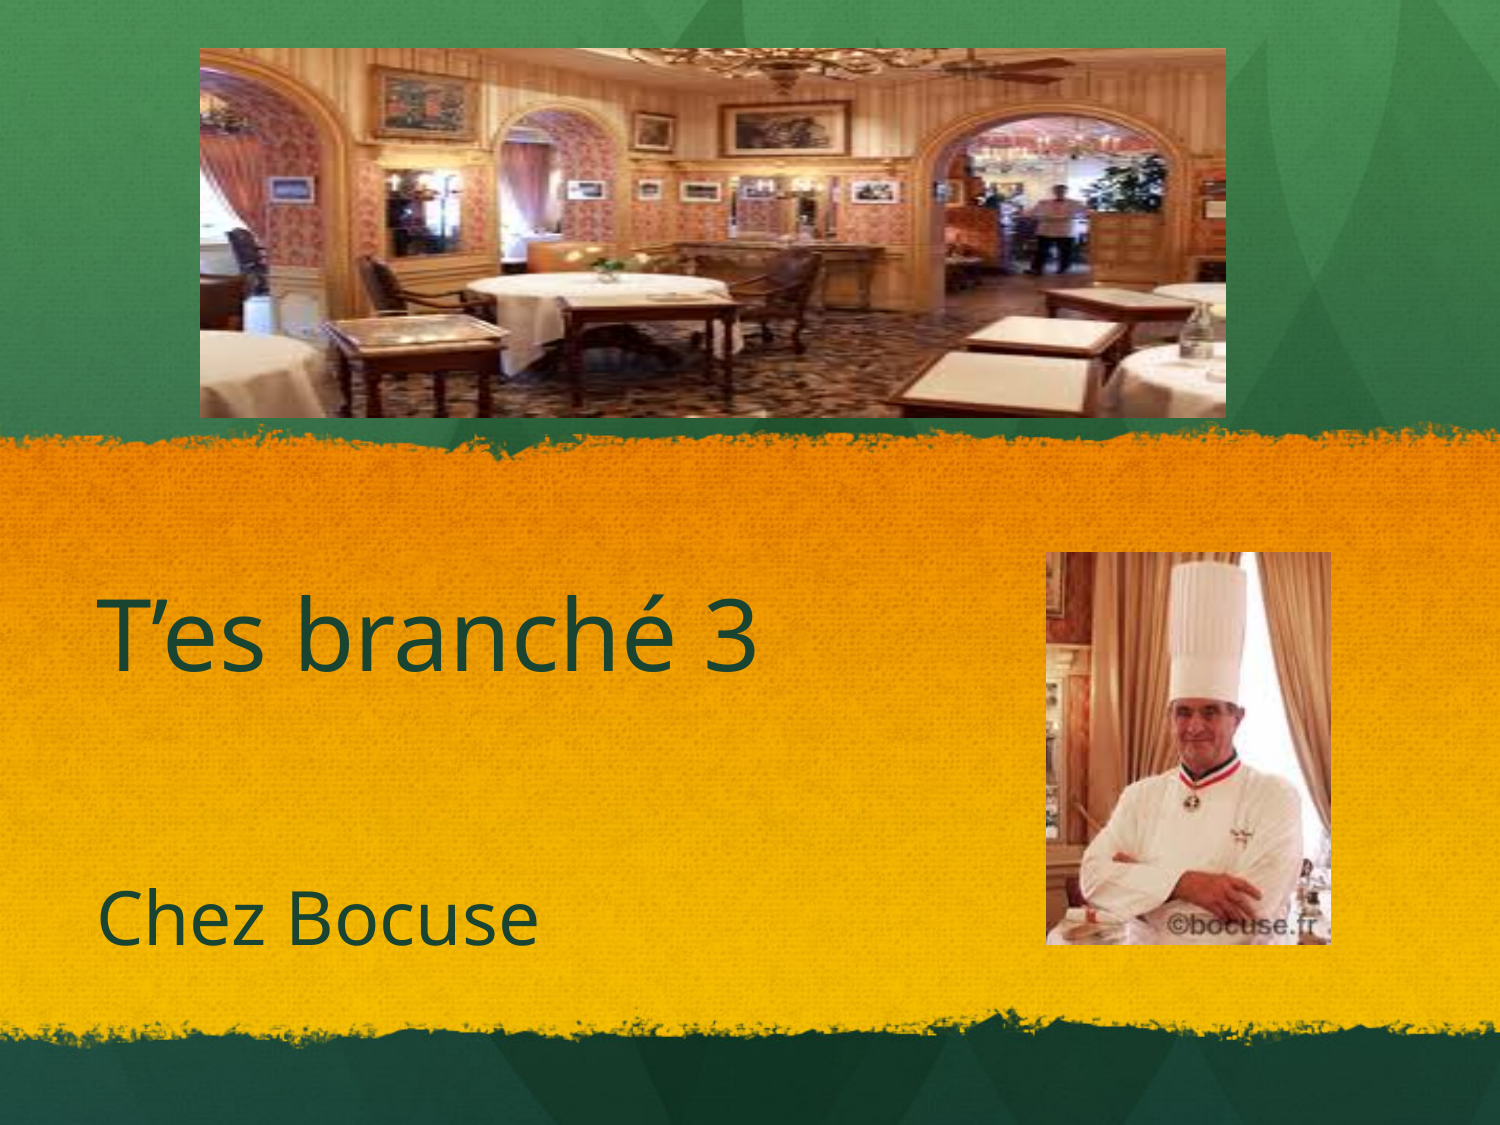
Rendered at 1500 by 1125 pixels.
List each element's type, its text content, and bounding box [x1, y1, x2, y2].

title T’es branché 3 [81, 417, 1226, 699]
subtitle Chez Bocuse [81, 862, 1262, 1025]
picture [0, 0, 1500, 1125]
